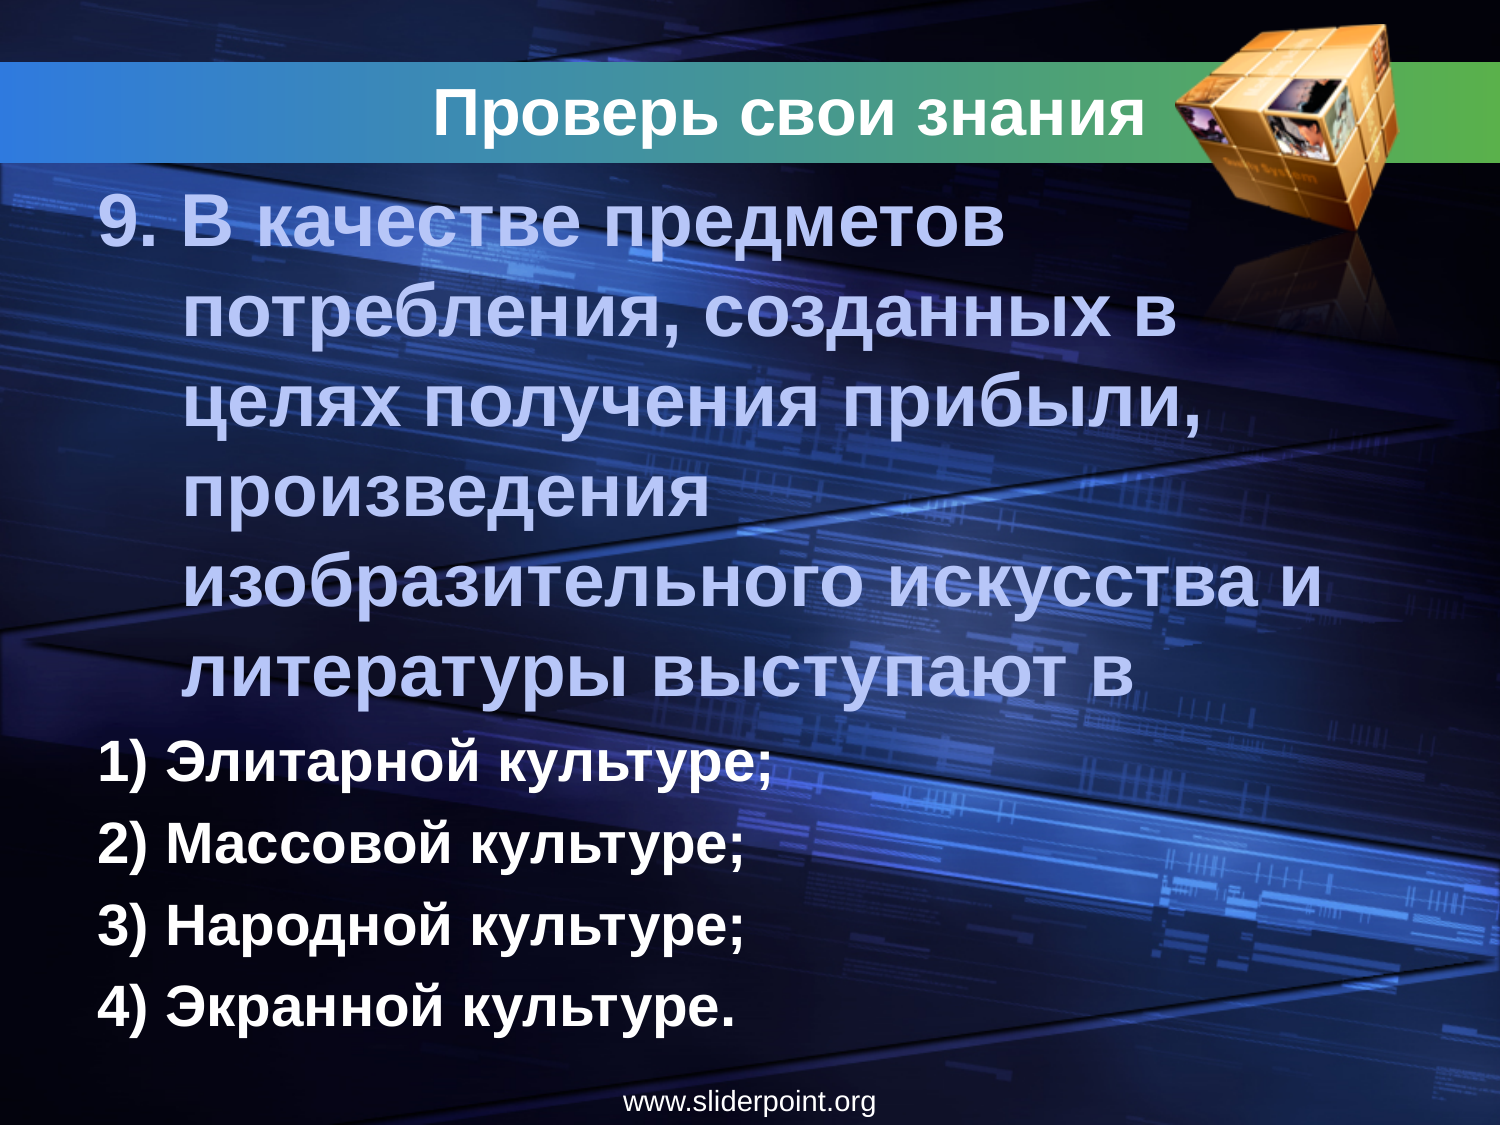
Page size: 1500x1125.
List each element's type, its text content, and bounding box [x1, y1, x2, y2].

list 9. В качестве предметов потребления, созданных в целях получения прибыли, произведения изобразительного искусства и литературы выступают в 1) Элитарной культуре; 2) Массовой культуре; 3) Народной культуре; 4) Экранной культуре. [81, 163, 1433, 1015]
picture [0, 0, 1500, 1125]
footer www.sliderpoint.org [512, 1074, 988, 1116]
title Проверь свои знания [74, 62, 1163, 156]
